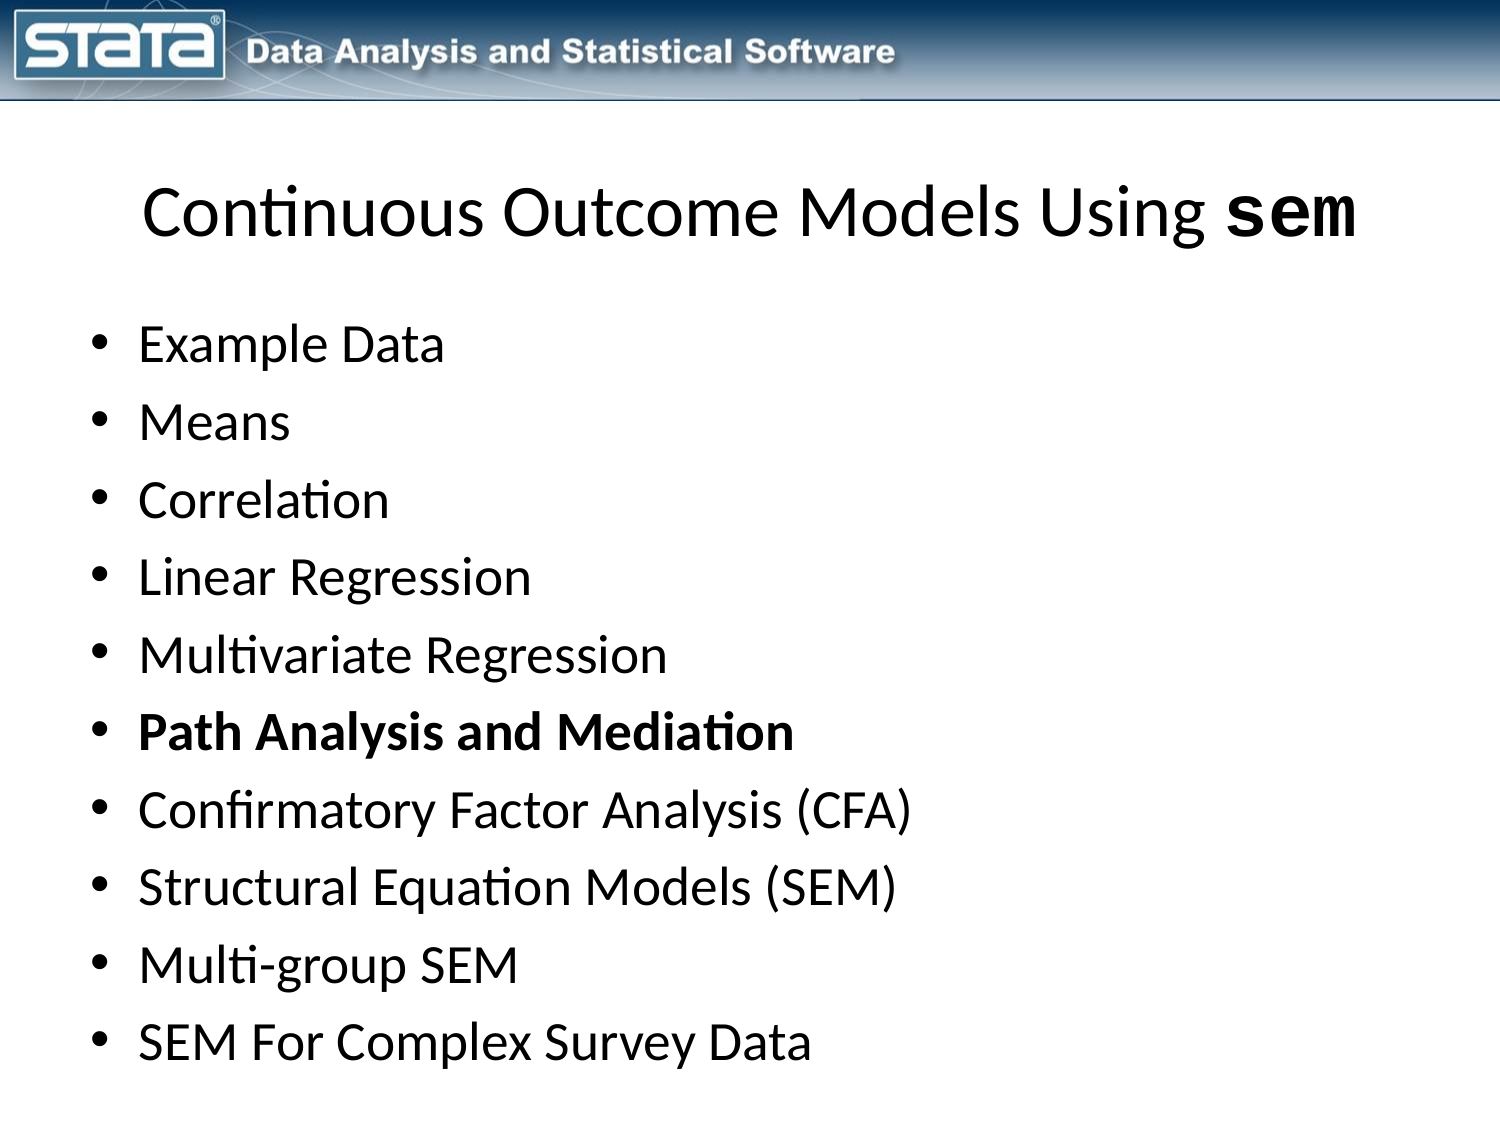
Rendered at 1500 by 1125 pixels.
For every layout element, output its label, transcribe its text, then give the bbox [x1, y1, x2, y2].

list Example Data Means Correlation Linear Regression Multivariate Regression Path Analysis and Mediation Confirmatory Factor Analysis (CFA) Structural Equation Models (SEM) Multi-group SEM SEM For Complex Survey Data [75, 299, 1425, 1088]
title Continuous Outcome Models Using sem [0, 125, 1500, 288]
picture [0, 0, 1500, 101]
